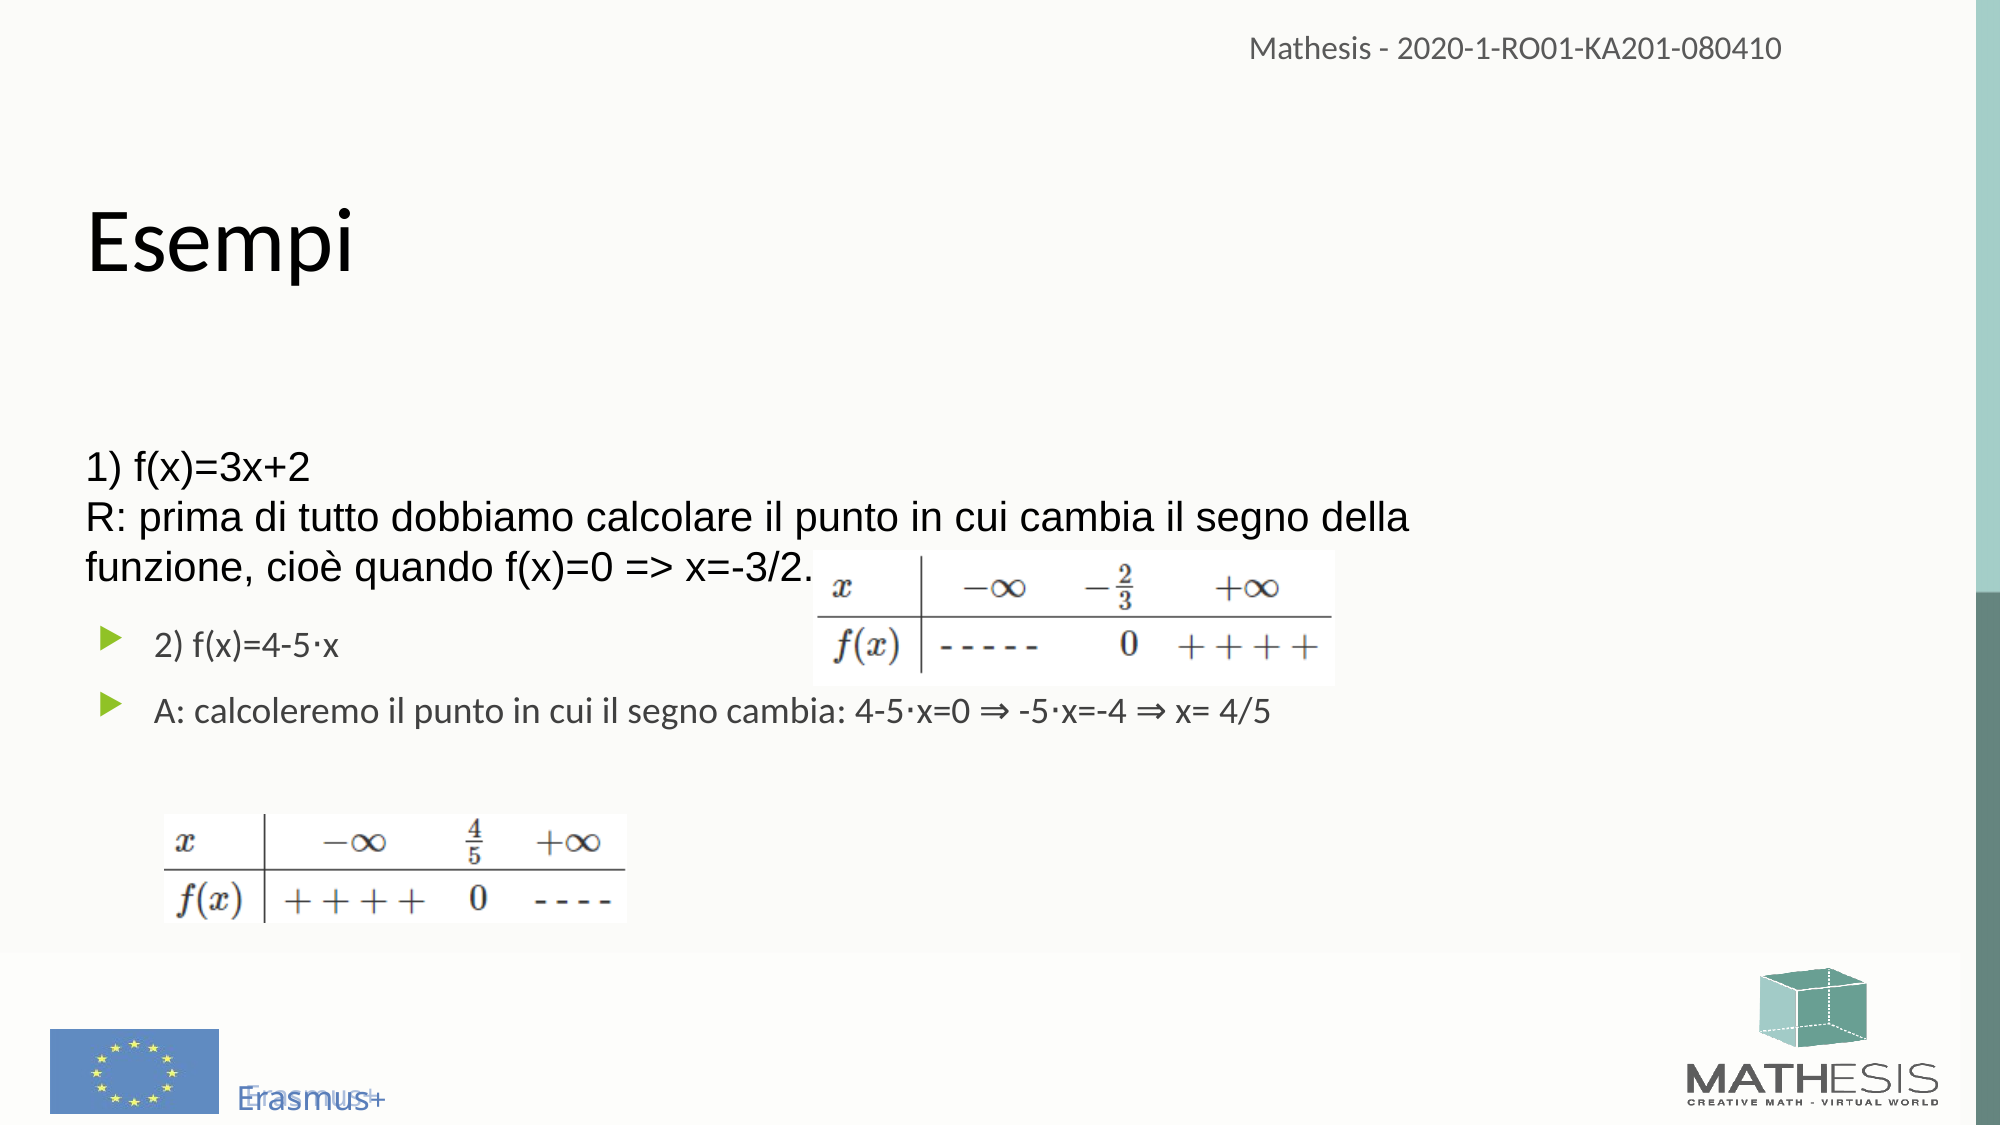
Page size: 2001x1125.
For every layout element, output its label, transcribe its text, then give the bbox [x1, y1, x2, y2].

text_box 2) f(x)=4-5⋅x A: calcoleremo il punto in cui il segno cambia: 4-5⋅x=0 ⇒ -5⋅x=-4 ⇒ x= 4/5 [82, 612, 1428, 738]
text_box Δ>0 [50, 1029, 219, 1114]
text_box Δ>0 [1664, 928, 1961, 1125]
picture [812, 550, 1336, 686]
text_box Δ>0 [1976, 0, 2000, 1125]
title Esempi [71, 172, 1772, 414]
subtitle 1) f(x)=3x+2 R: prima di tutto dobbiamo calcolare il punto in cui cambia il segno della funzione, cioè quando f(x)=0 => x=-3/2. [70, 432, 1471, 721]
picture [163, 814, 627, 923]
